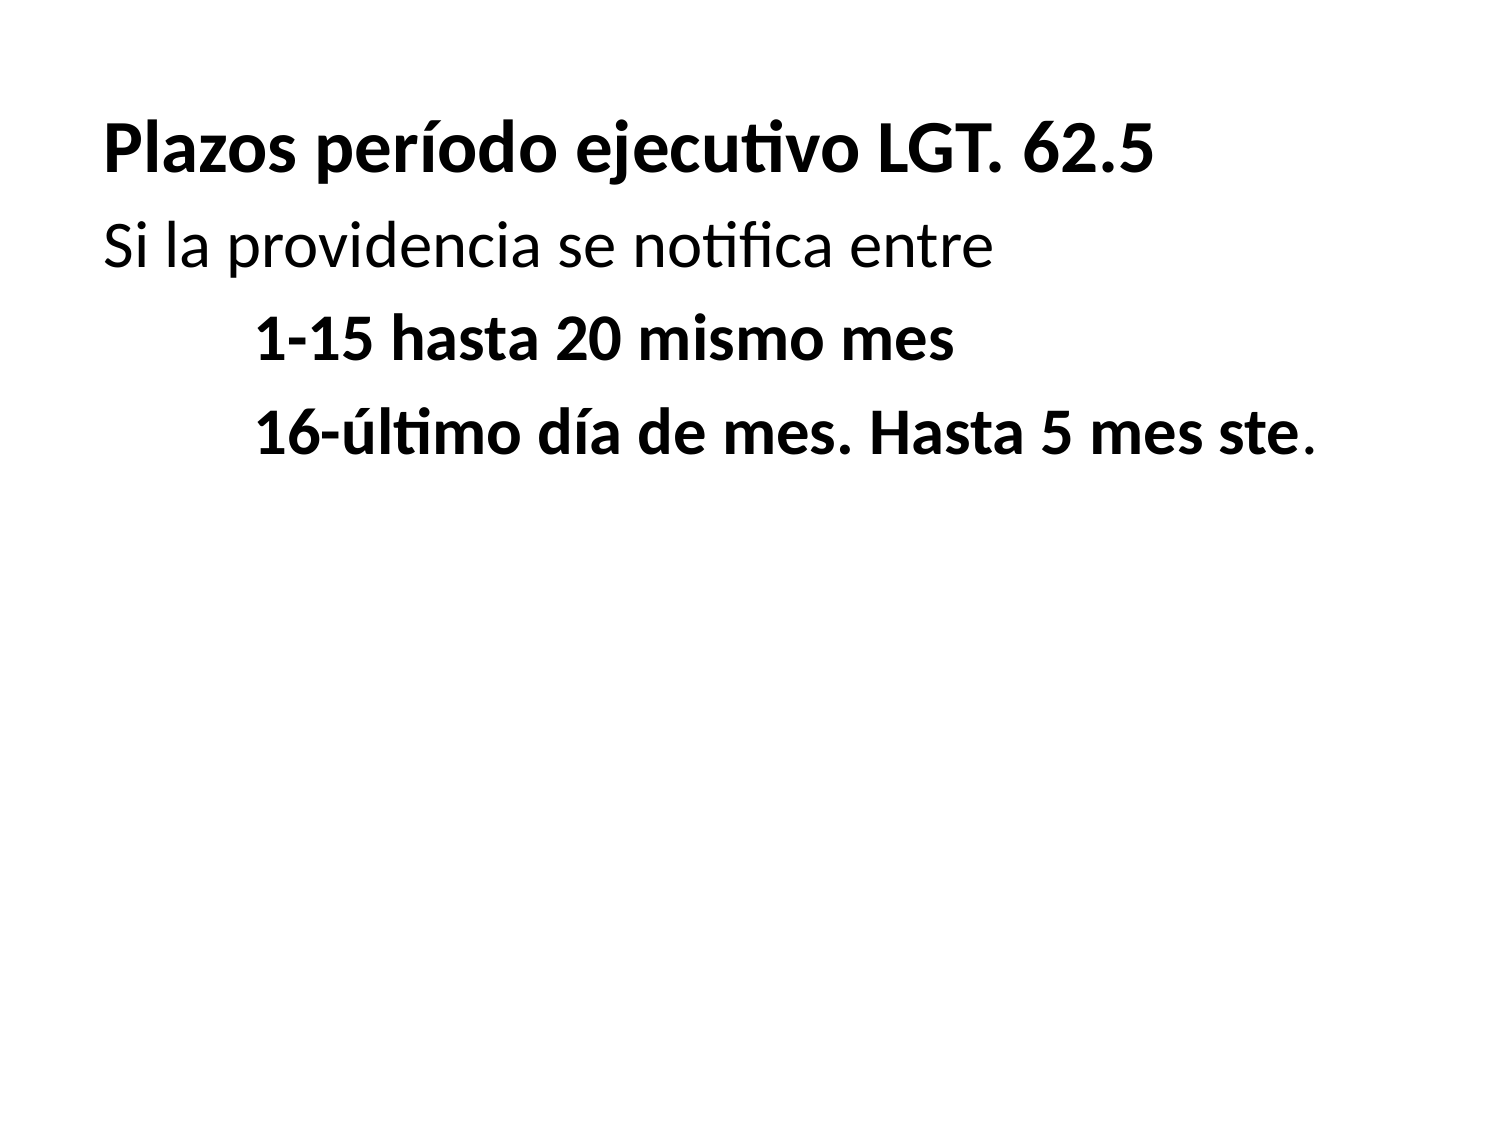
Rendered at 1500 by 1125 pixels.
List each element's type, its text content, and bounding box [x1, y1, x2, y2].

list Plazos período ejecutivo LGT. 62.5 Si la providencia se notifica entre 1-15 hasta 20 mismo mes 16-último día de mes. Hasta 5 mes ste. [88, 90, 1439, 958]
